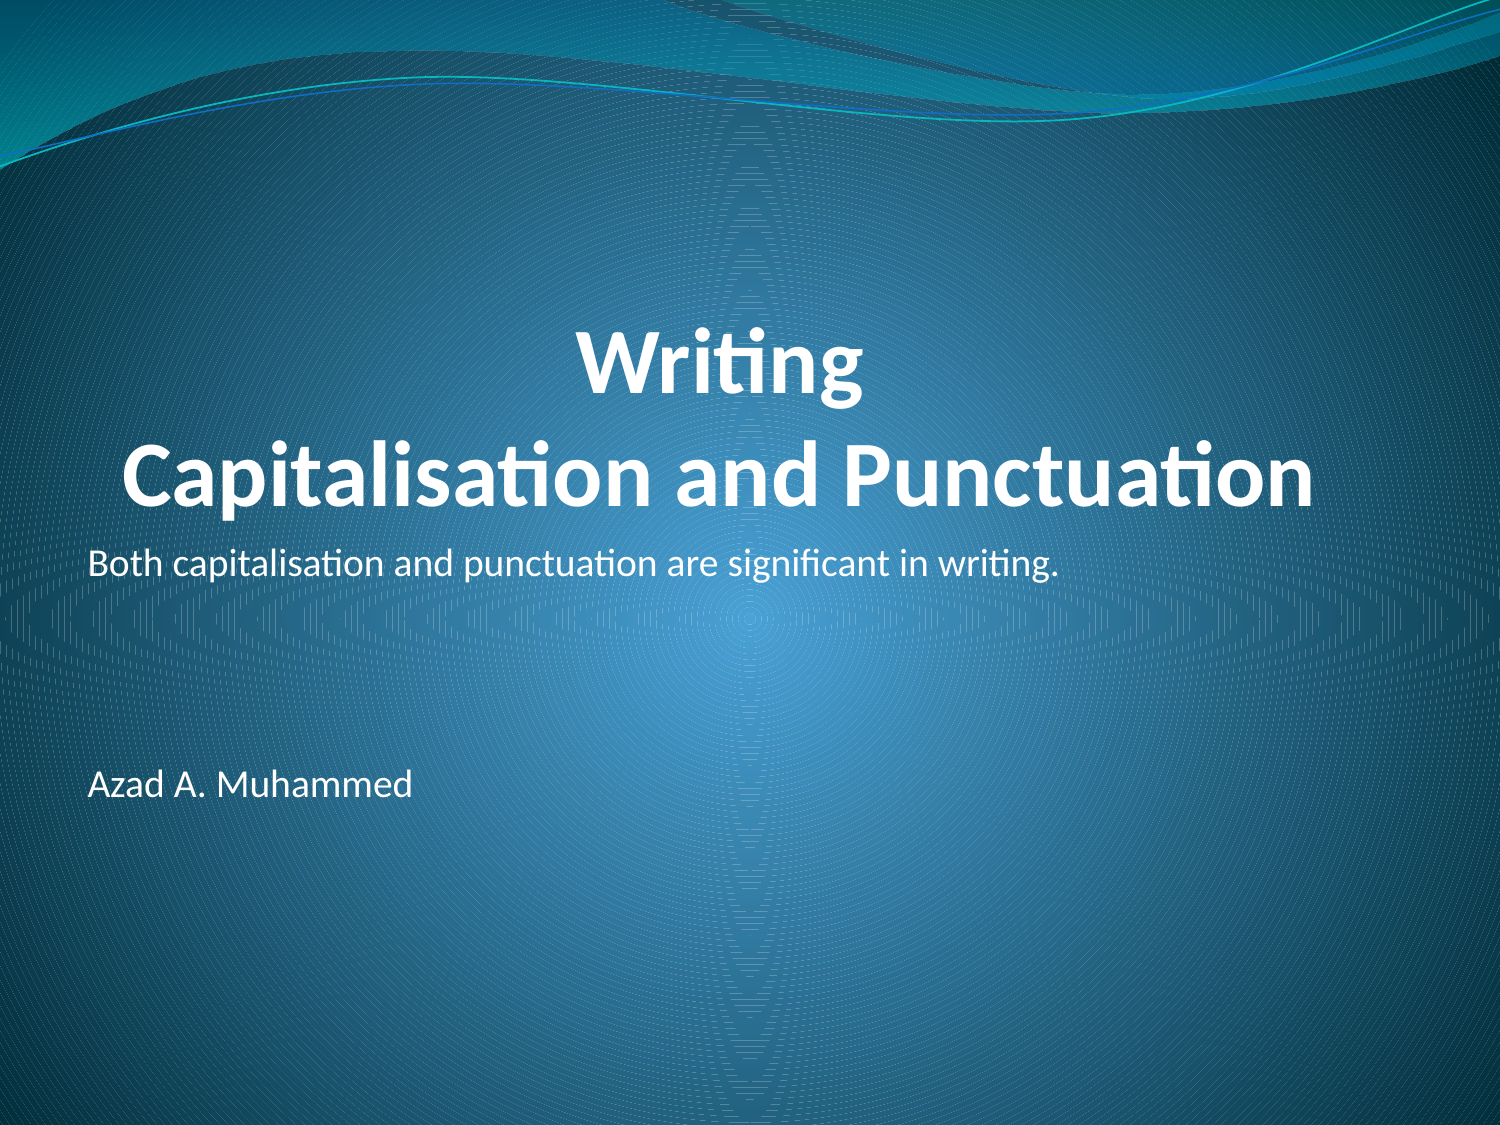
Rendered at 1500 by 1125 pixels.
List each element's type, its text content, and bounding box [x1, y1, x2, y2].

title Writing Capitalisation and Punctuation [87, 224, 1376, 525]
subtitle Both capitalisation and punctuation are significant in writing. Azad A. Muhammed [87, 529, 1376, 818]
